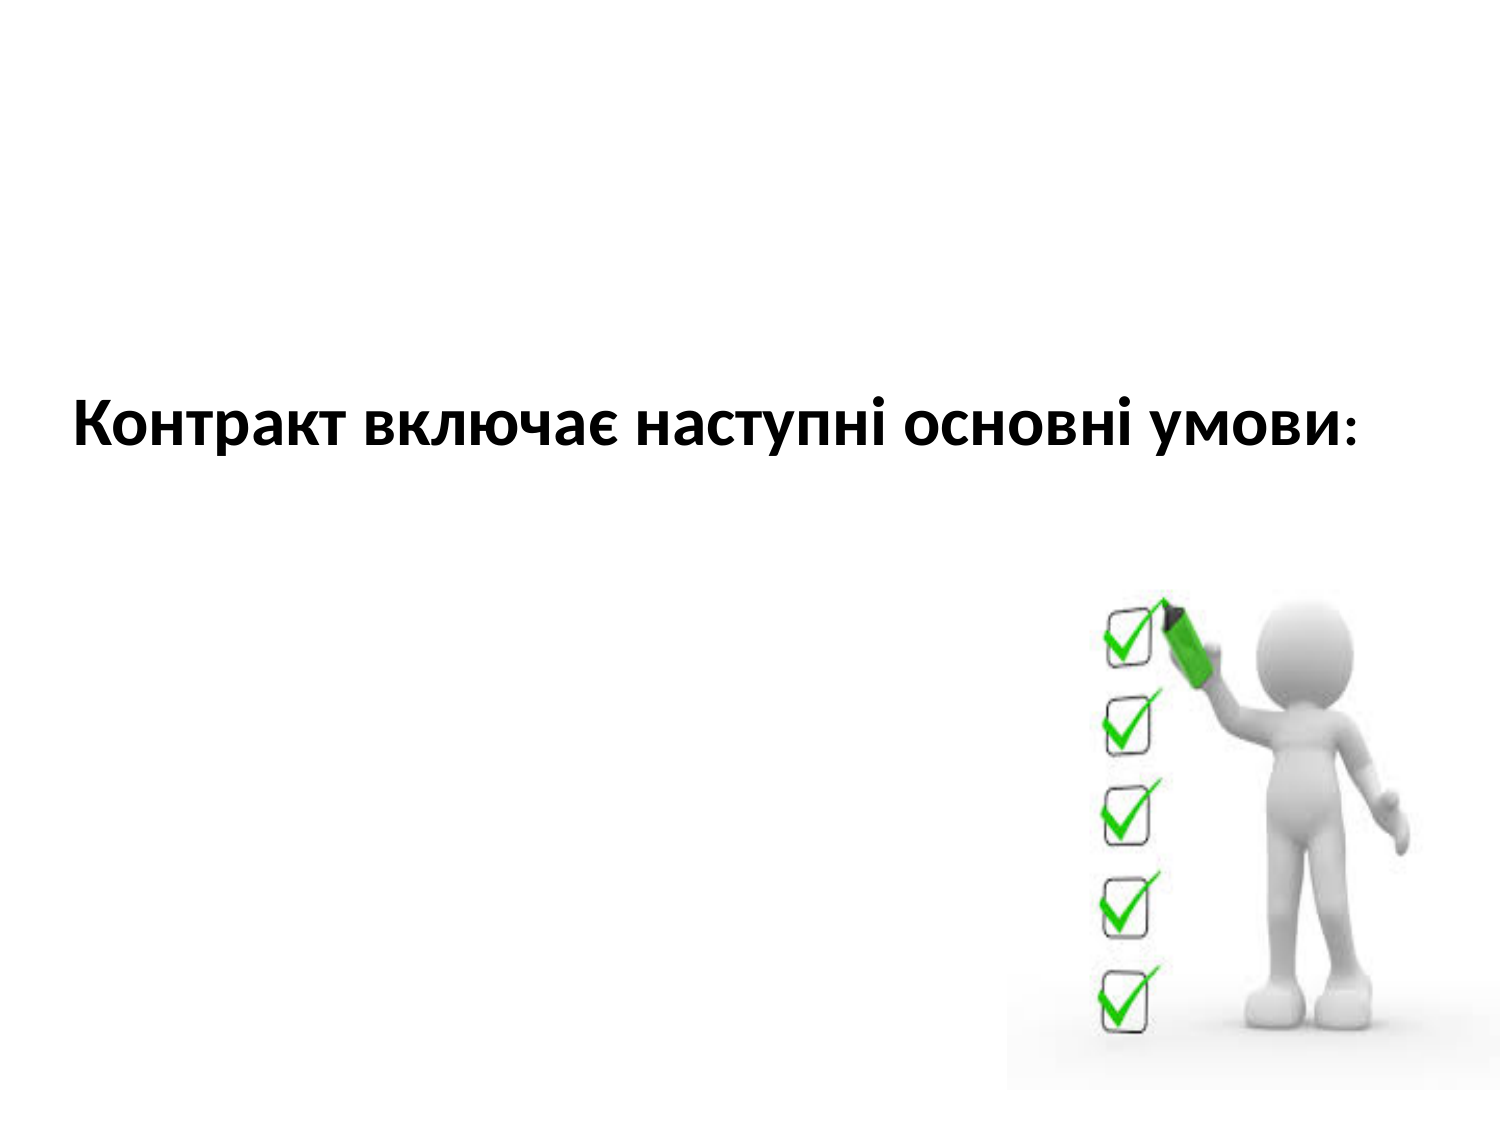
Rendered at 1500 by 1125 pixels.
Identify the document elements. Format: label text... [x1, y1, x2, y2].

picture [1007, 550, 1500, 1091]
title Контракт включає наступні основні умови: [41, 363, 1392, 551]
